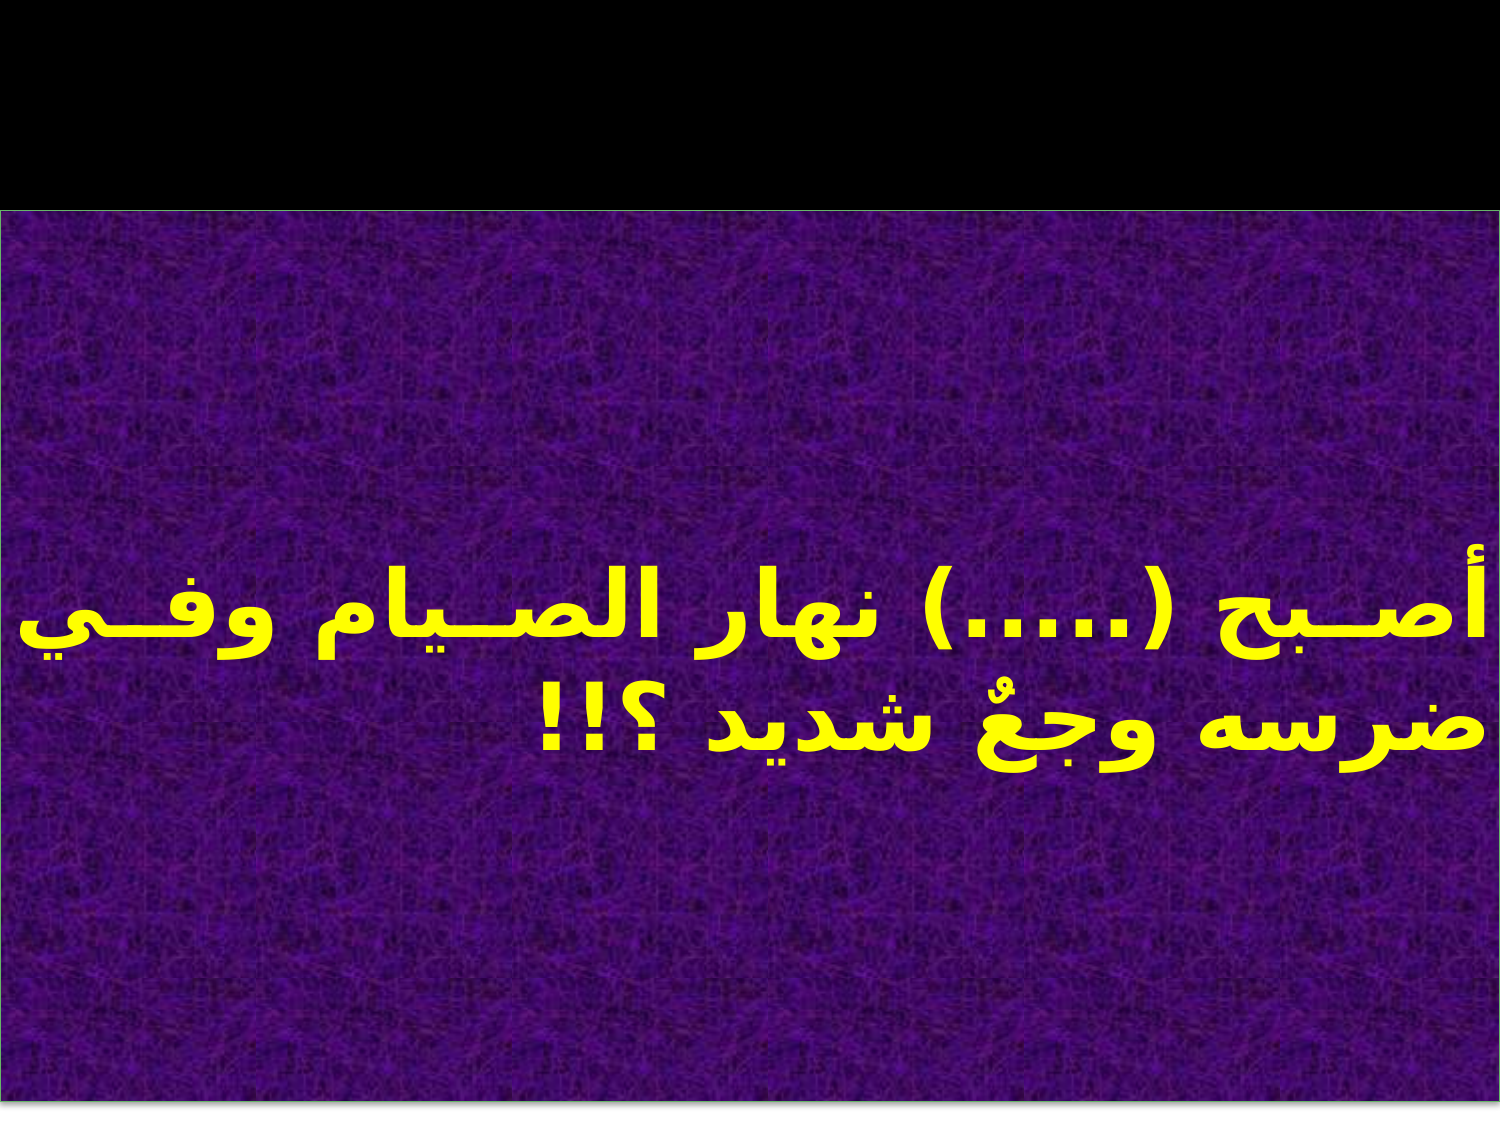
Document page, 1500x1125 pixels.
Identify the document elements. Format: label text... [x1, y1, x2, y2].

title أصبح (.....) نهار الصيام وفي ضرسه وجعٌ شديد ؟!! [0, 210, 1500, 1102]
